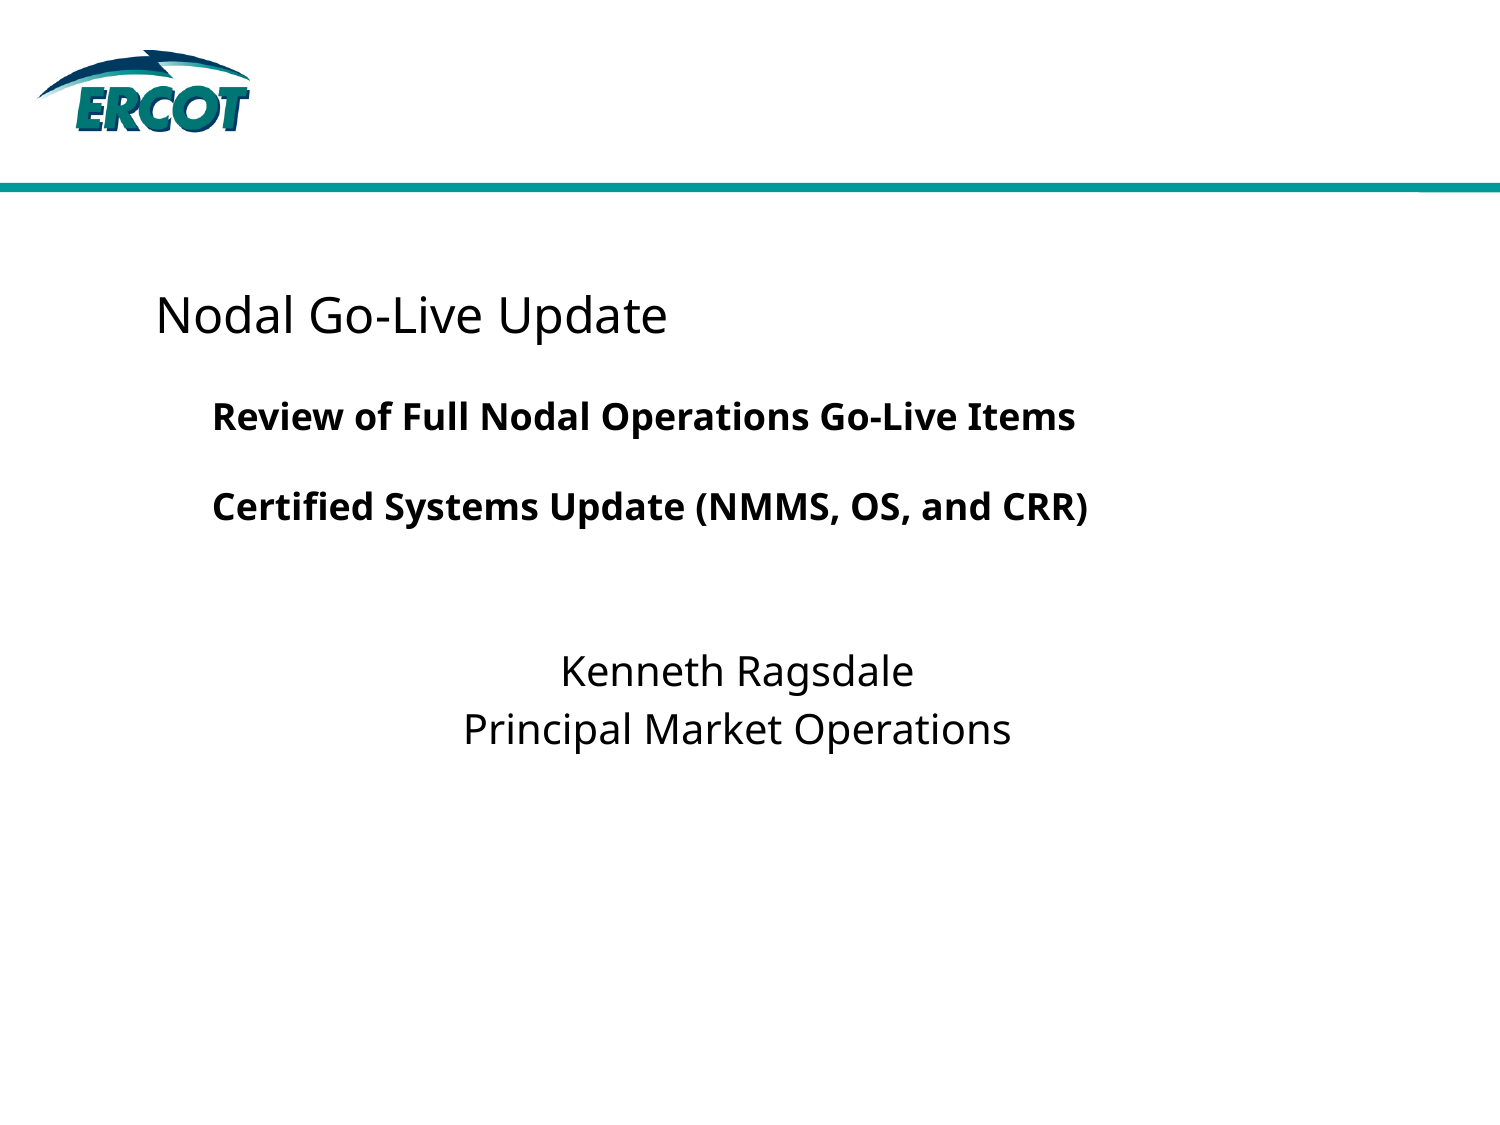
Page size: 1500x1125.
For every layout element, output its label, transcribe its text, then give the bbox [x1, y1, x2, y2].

picture [37, 50, 250, 136]
title Nodal Go-Live Update Review of Full Nodal Operations Go-Live Items Certified Systems Update (NMMS, OS, and CRR) [74, 334, 1413, 538]
subtitle Kenneth Ragsdale Principal Market Operations [49, 637, 1426, 1038]
